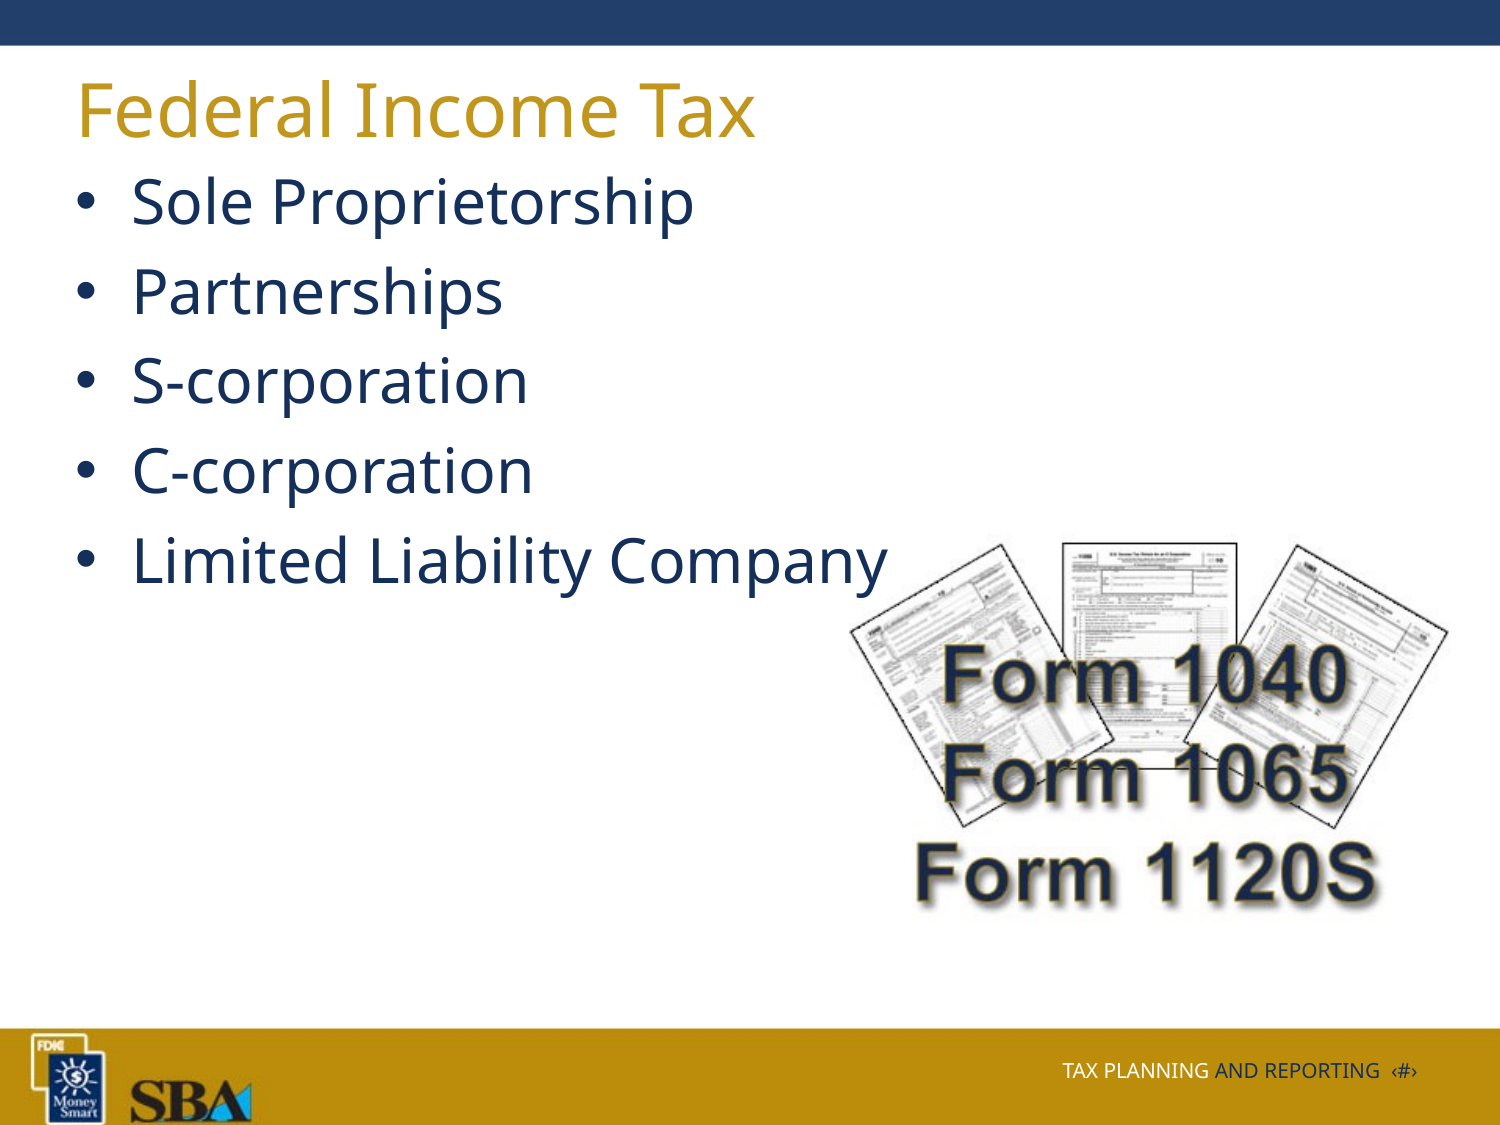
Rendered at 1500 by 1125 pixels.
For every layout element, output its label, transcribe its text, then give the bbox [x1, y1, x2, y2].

list Sole Proprietorship Partnerships S-corporation C-corporation Limited Liability Company [74, 161, 1426, 863]
picture [0, 0, 1500, 1125]
title Federal Income Tax [74, 61, 1426, 161]
